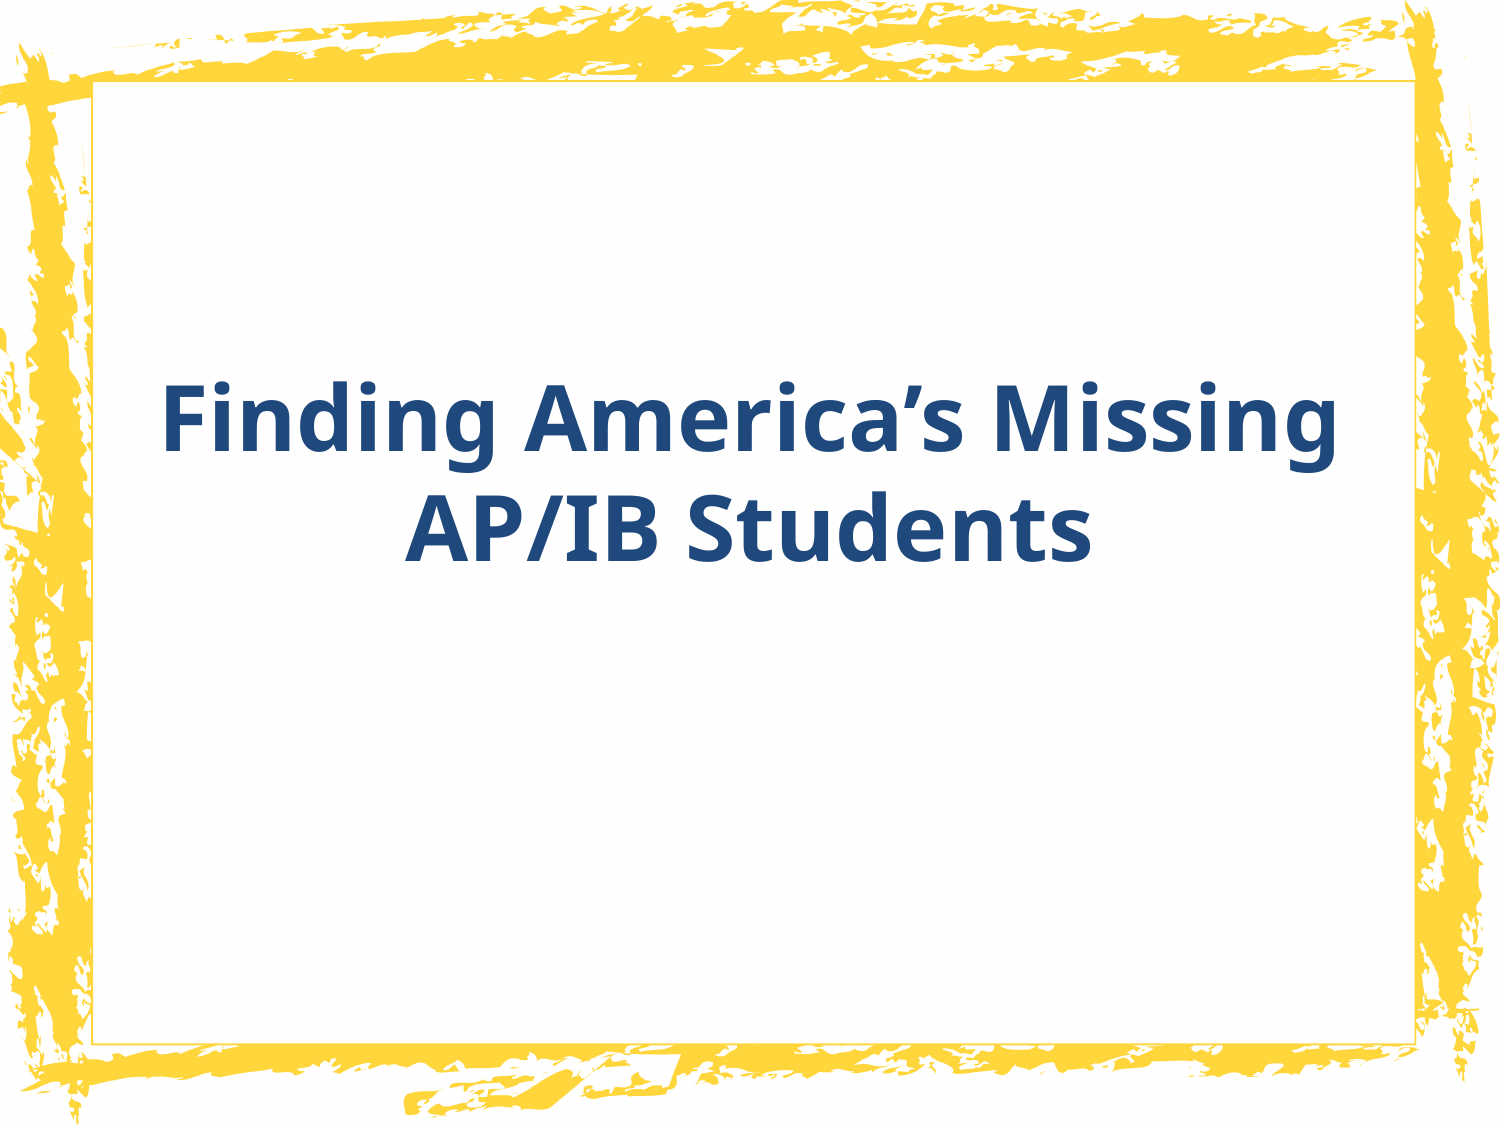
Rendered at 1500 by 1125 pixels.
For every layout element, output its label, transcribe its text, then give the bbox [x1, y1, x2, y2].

picture [0, 0, 1500, 1125]
title Finding America’s Missing AP/IB Students [112, 349, 1388, 591]
